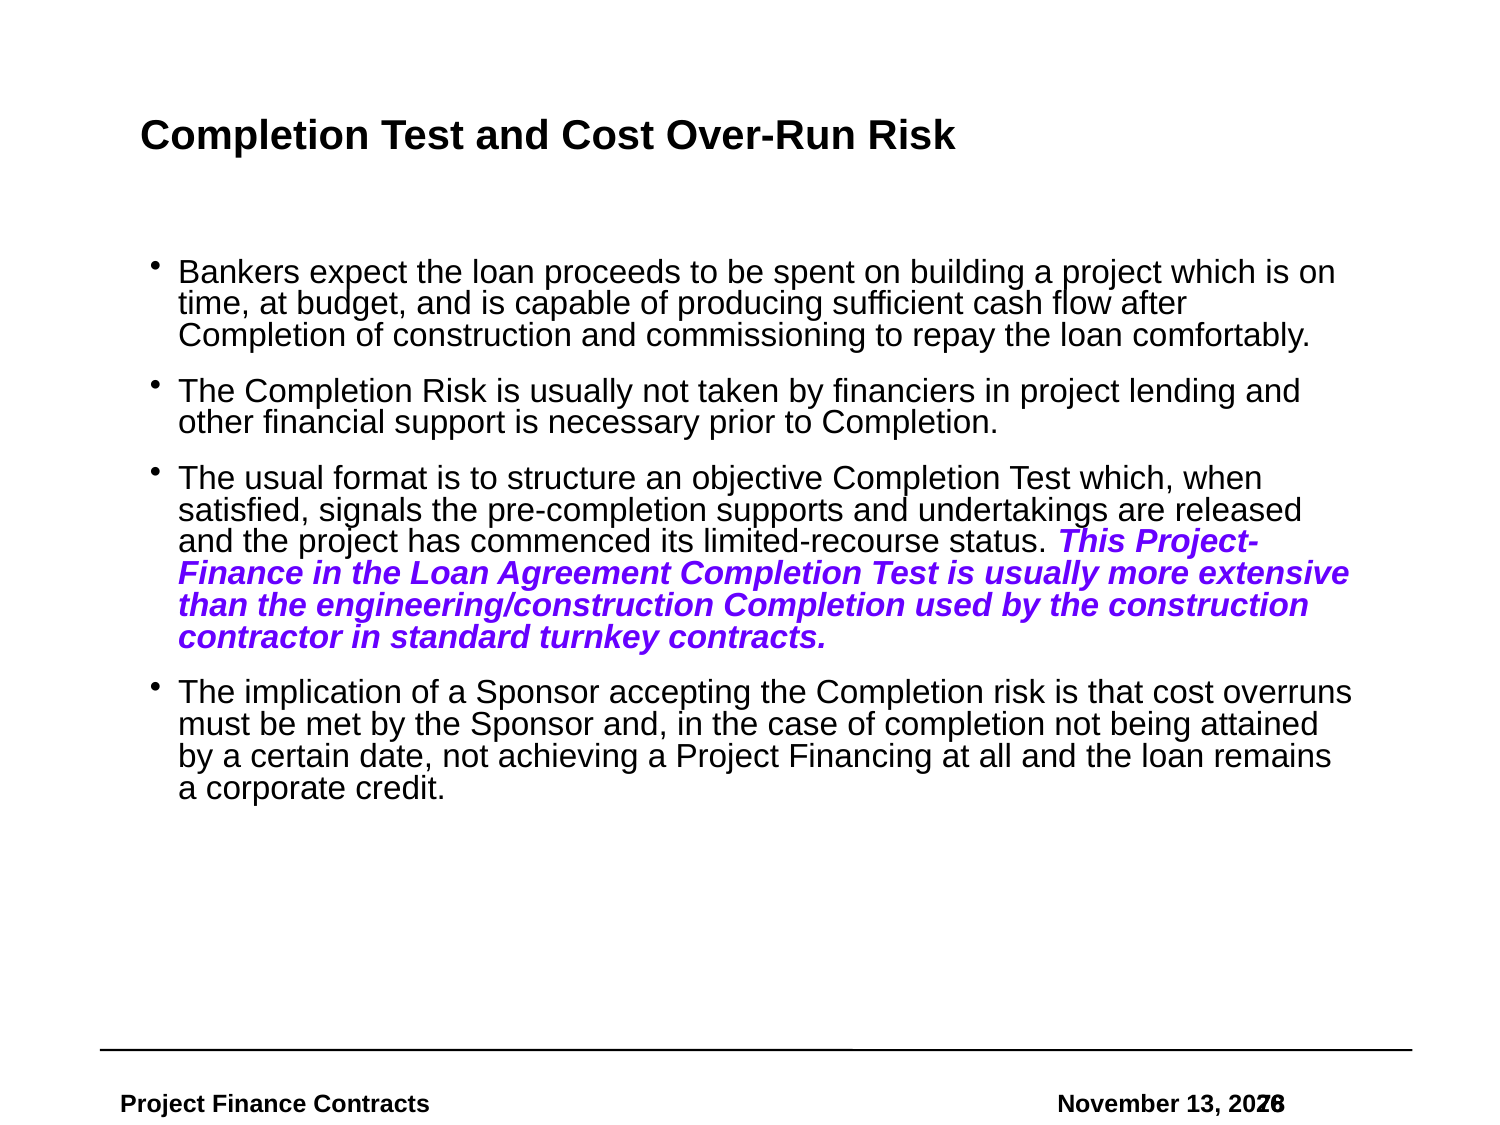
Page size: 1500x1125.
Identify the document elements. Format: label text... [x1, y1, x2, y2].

title Completion Test and Cost Over-Run Risk [124, 99, 1288, 226]
list Bankers expect the loan proceeds to be spent on building a project which is on time, at budget, and is capable of producing sufficient cash flow after Completion of construction and commissioning to repay the loan comfortably. The Completion Risk is usually not taken by financiers in project lending and other financial support is necessary prior to Completion. The usual format is to structure an objective Completion Test which, when satisfied, signals the pre-completion supports and undertakings are released and the project has commenced its limited-recourse status. This Project-Finance in the Loan Agreement Completion Test is usually more extensive than the engineering/construction Completion used by the construction contractor in standard turnkey contracts. The implication of a Sponsor accepting the Completion risk is that cost overruns must be met by the Sponsor and, in the case of completion not being attained by a certain date, not achieving a Project Financing at all and the loan remains a corporate credit. [124, 249, 1376, 1001]
